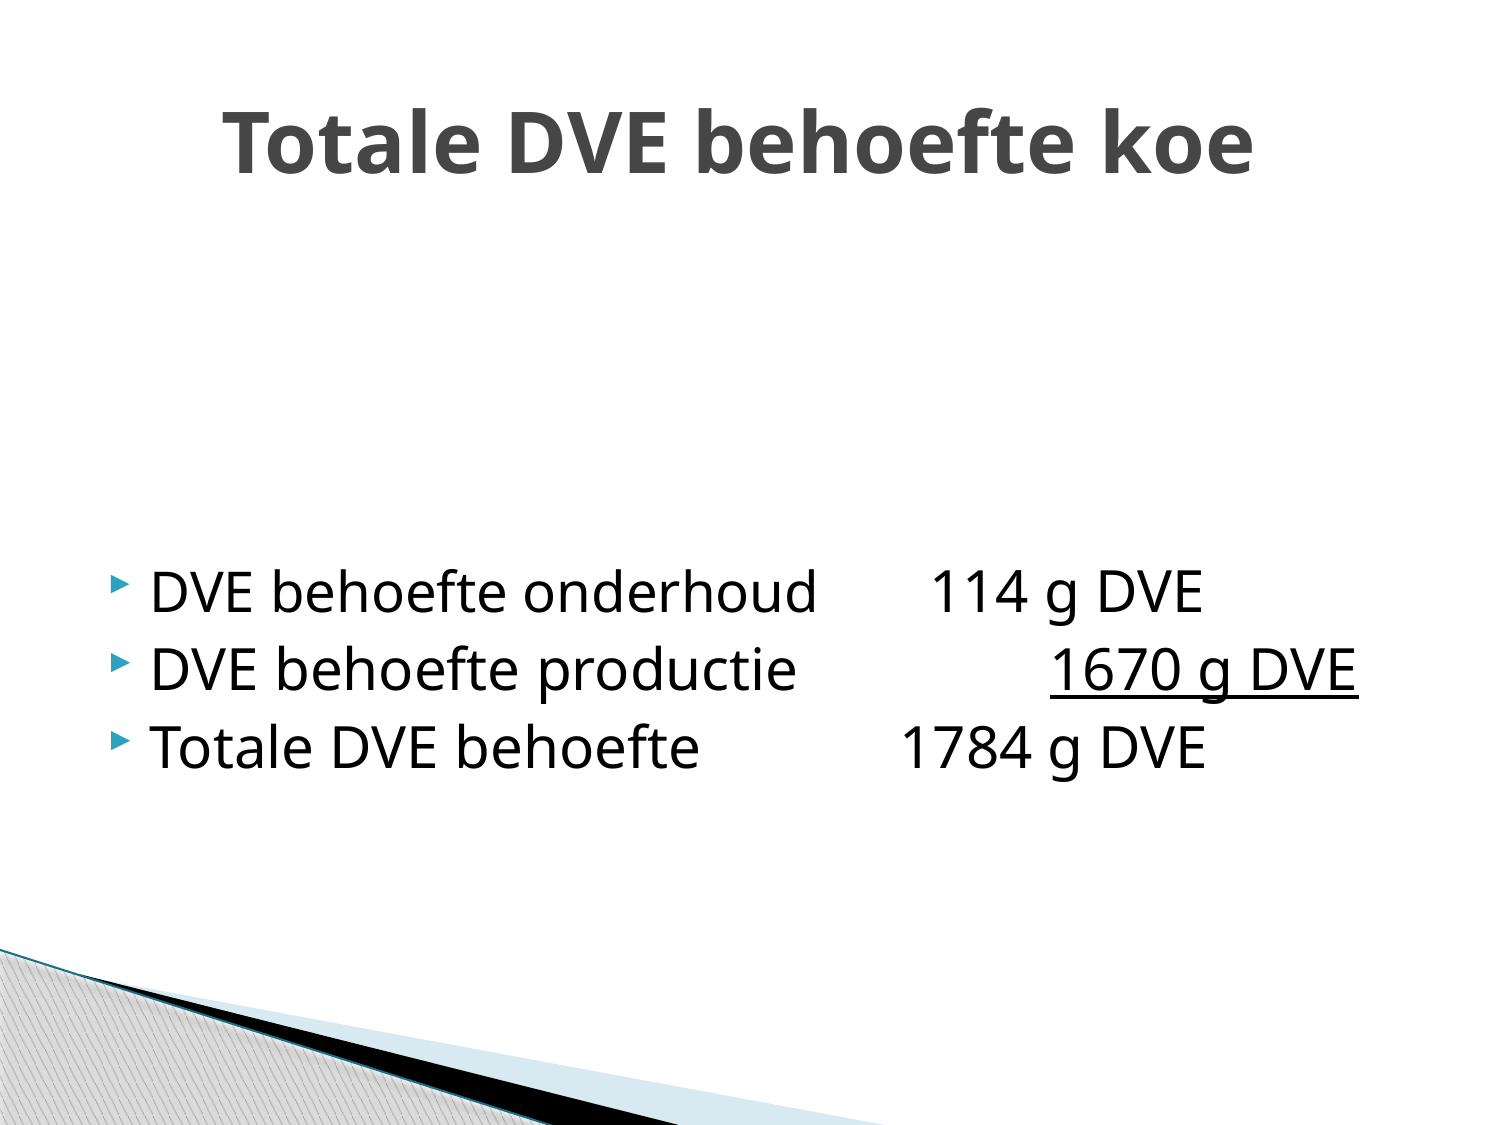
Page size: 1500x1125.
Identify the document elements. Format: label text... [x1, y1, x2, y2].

list DVE behoefte onderhoud 114 g DVE DVE behoefte productie 1670 g DVE Totale DVE behoefte 1784 g DVE [75, 243, 1425, 986]
title Totale DVE behoefte koe [75, 45, 1425, 233]
